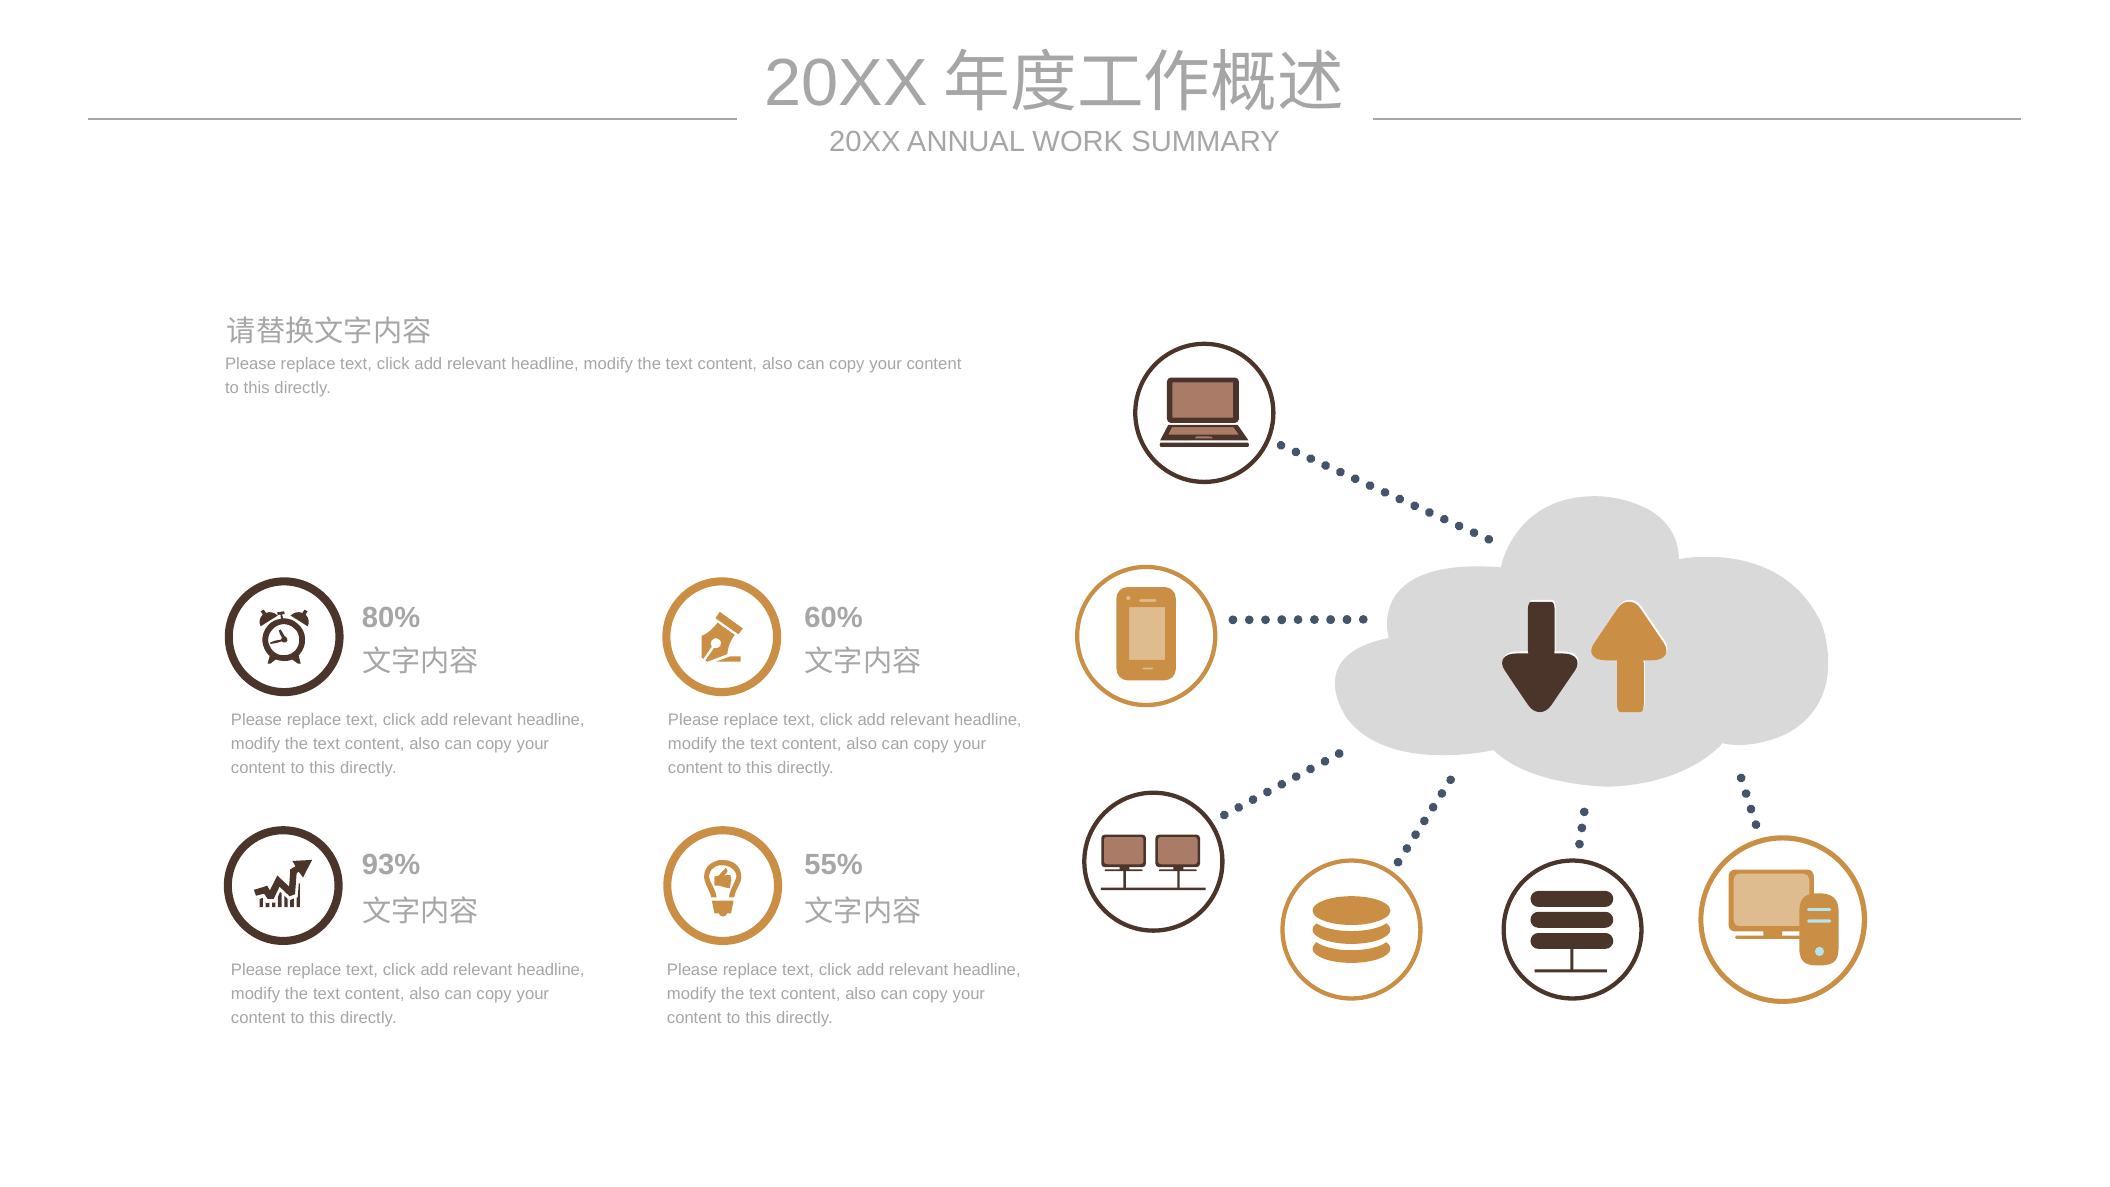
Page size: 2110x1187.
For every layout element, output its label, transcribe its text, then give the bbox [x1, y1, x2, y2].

text_box [701, 611, 743, 662]
text_box [259, 897, 263, 908]
text_box 请替换文字内容 [212, 298, 447, 341]
text_box 文字内容 [789, 627, 937, 685]
text_box [711, 900, 734, 917]
text_box [661, 576, 783, 697]
text_box [259, 609, 306, 664]
text_box [290, 898, 294, 908]
text_box [290, 609, 309, 627]
text_box [704, 860, 742, 898]
text_box Please replace text, click add relevant headline, modify the text content, also can copy your content to this directly. [216, 697, 610, 785]
text_box [253, 859, 313, 899]
text_box 60% [789, 583, 878, 641]
text_box Please replace text, click add relevant headline, modify the text content, also can copy your content to this directly. [216, 947, 610, 1035]
text_box 93% [347, 831, 436, 888]
text_box Please replace text, click add relevant headline, modify the text content, also can copy your content to this directly. [653, 697, 1047, 785]
text_box 80% [347, 583, 436, 641]
text_box Please replace text, click add relevant headline, modify the text content, also can copy your content to this directly. [652, 947, 1046, 1035]
text_box [296, 883, 300, 908]
text_box [223, 576, 345, 697]
text_box 20XX ANNUAL WORK SUMMARY [824, 122, 1285, 158]
text_box Please replace text, click add relevant headline, modify the text content, also can copy your content to this directly. [210, 341, 989, 405]
text_box [277, 892, 282, 908]
text_box [284, 895, 288, 908]
text_box 20XX年度工作概述 [730, 38, 1379, 119]
text_box 文字内容 [789, 878, 937, 935]
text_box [1075, 341, 1868, 1004]
text_box [222, 825, 344, 947]
text_box [662, 825, 784, 947]
text_box 文字内容 [347, 878, 494, 935]
text_box 55% [789, 831, 878, 888]
text_box 文字内容 [347, 627, 494, 685]
